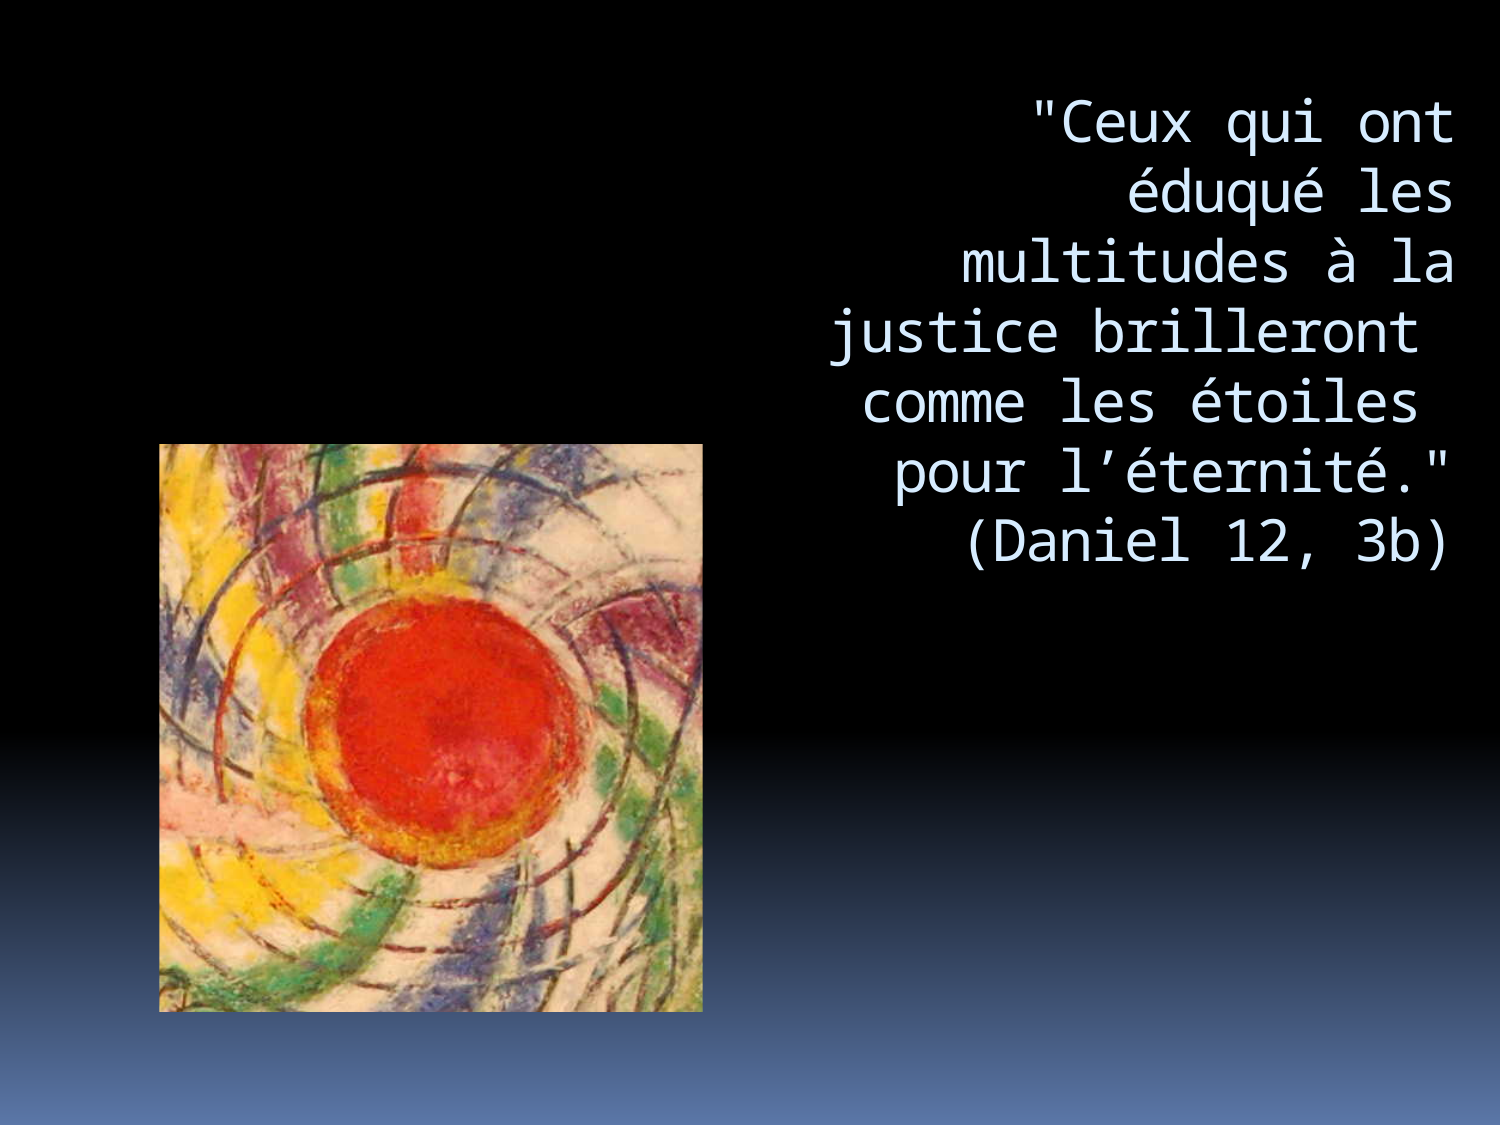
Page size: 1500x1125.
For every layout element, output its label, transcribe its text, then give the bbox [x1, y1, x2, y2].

text_box "Ceux qui ont éduqué les multitudes à la justice brilleront comme les étoiles pour l’éternité." (Daniel 12, 3b) [809, 76, 1471, 719]
picture [158, 443, 704, 1012]
